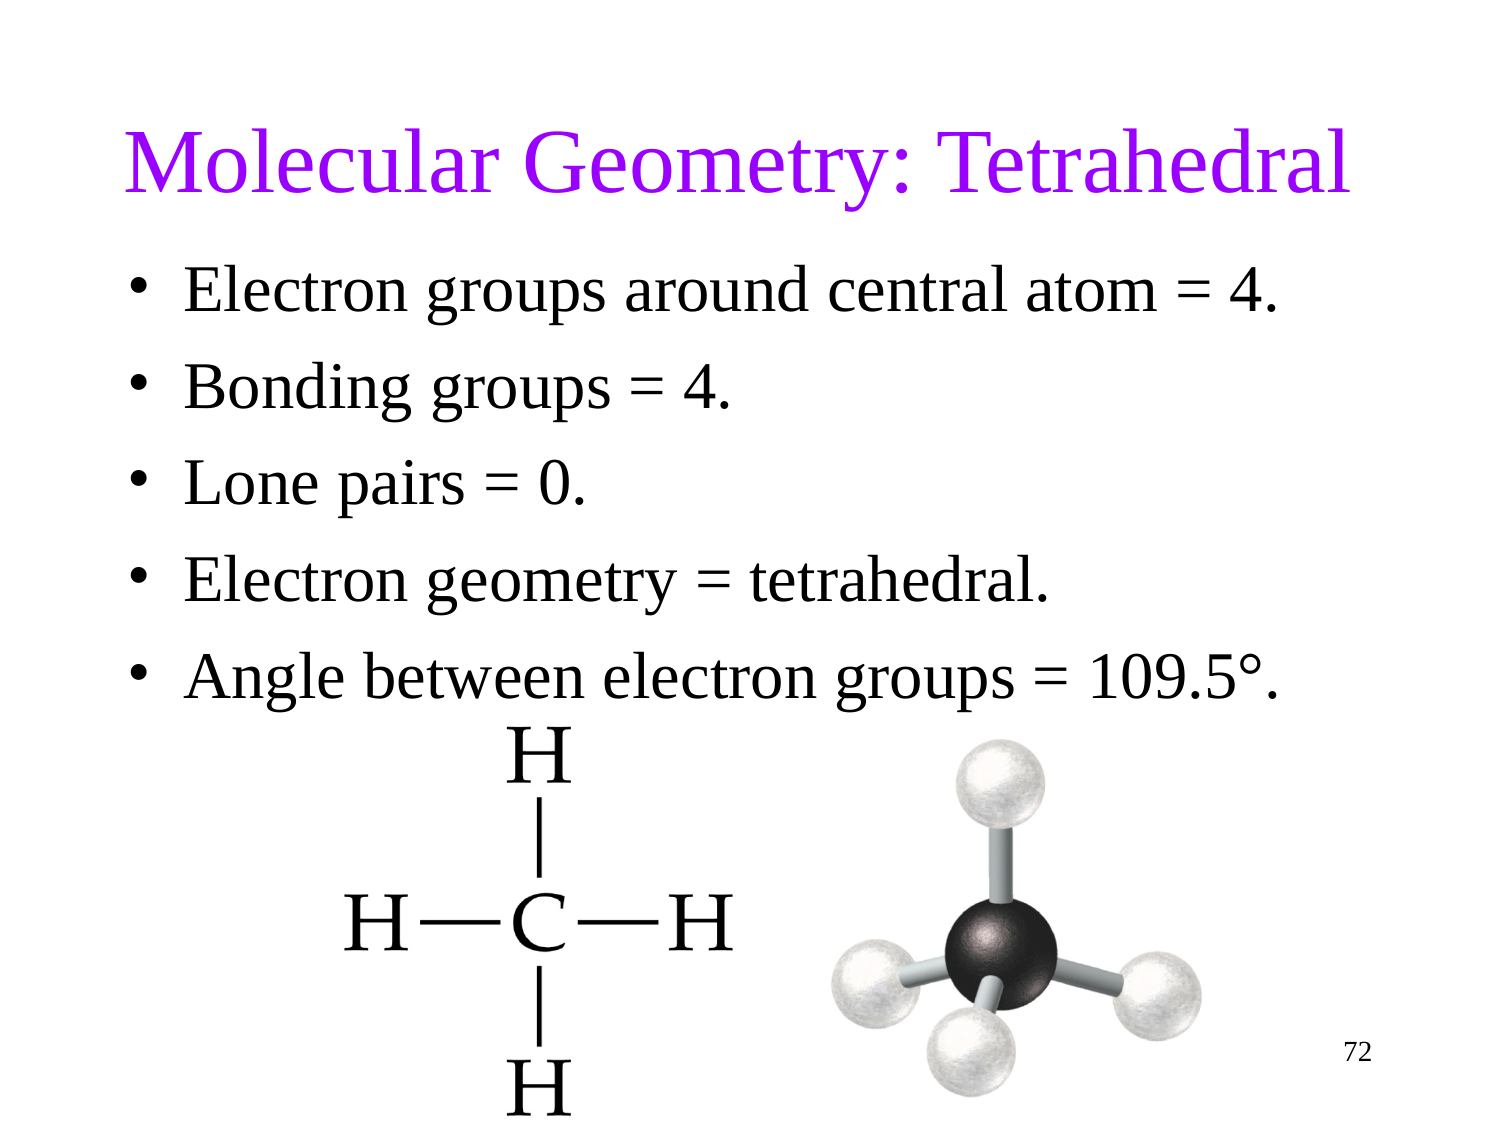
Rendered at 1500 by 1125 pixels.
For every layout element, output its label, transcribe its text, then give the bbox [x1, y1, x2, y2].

text_box Electron groups around central atom = 4. Bonding groups = 4. Lone pairs = 0. Electron geometry = tetrahedral. Angle between electron groups = 109.5°. [112, 237, 1388, 750]
text_box <number> [1218, 1024, 1388, 1100]
picture [337, 716, 1214, 1125]
text_box Molecular Geometry: Tetrahedral [0, 62, 1500, 250]
